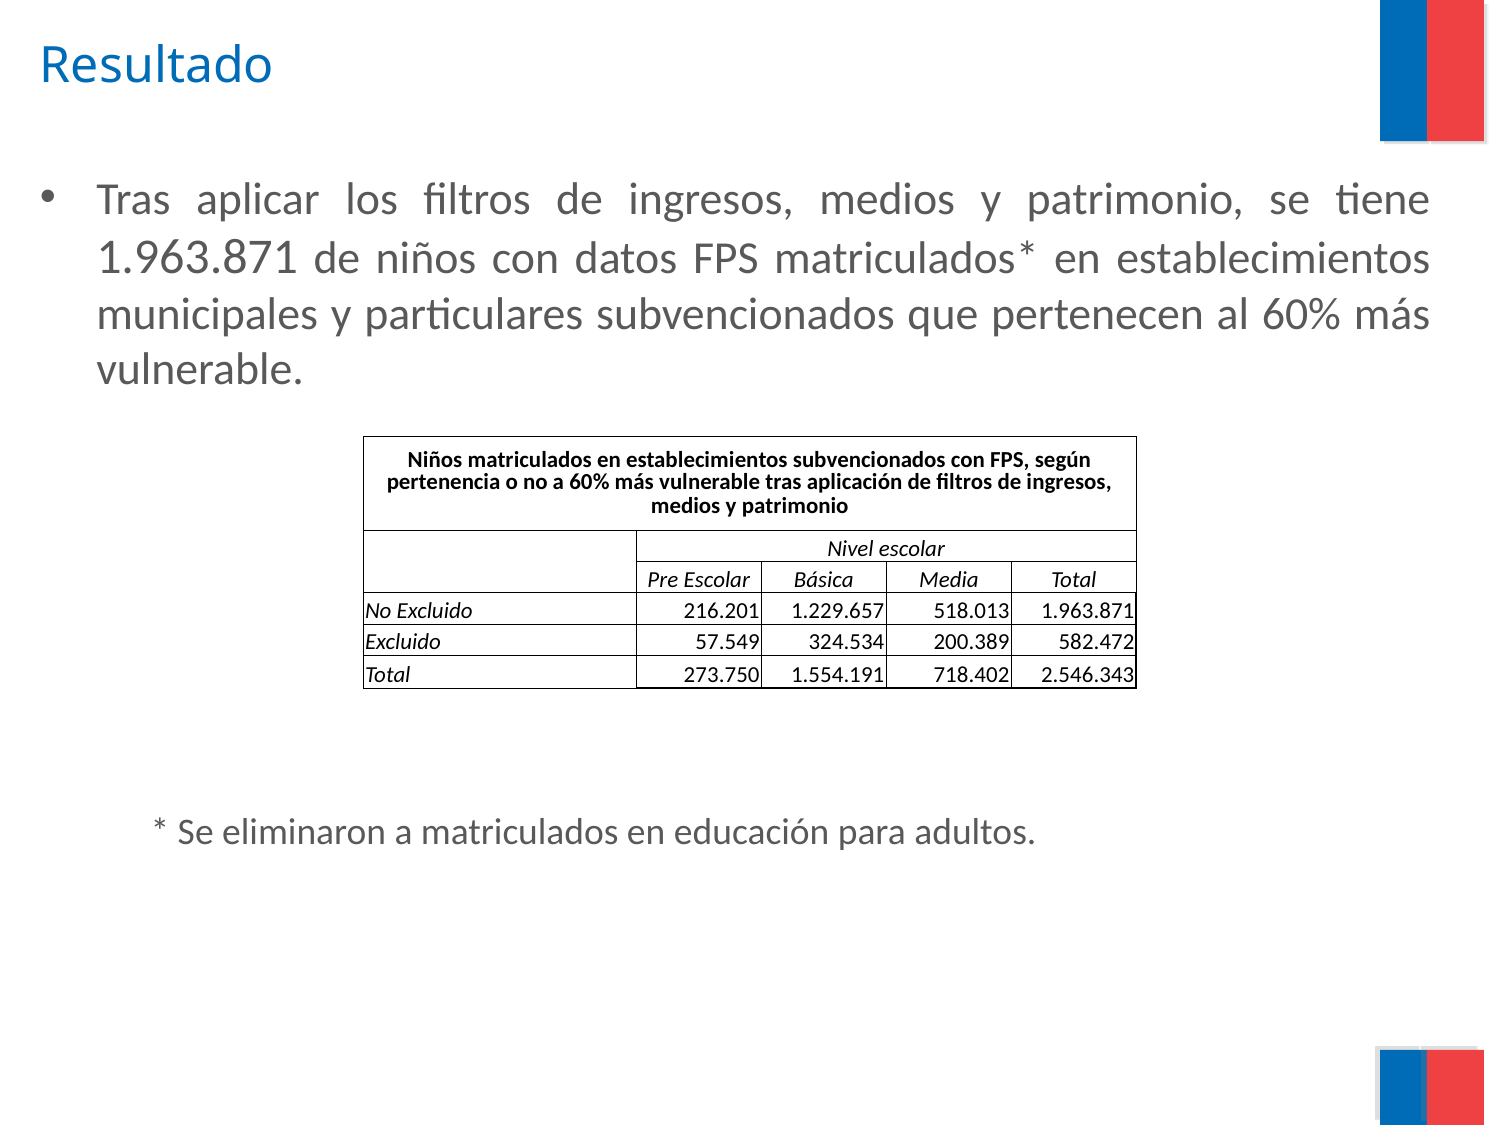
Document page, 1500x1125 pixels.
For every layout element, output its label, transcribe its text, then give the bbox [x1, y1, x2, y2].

table_cell Nivel escolar [637, 531, 1136, 561]
table_cell 1.963.871 [1012, 593, 1135, 624]
table_cell 216.201 [637, 593, 761, 624]
table_cell Total [1012, 562, 1136, 592]
table_cell Básica [762, 562, 886, 592]
table_header Niños matriculados en establecimientos subvencionados con FPS, según pertenencia o no a 60% más vulnerable tras aplicación de filtros de ingresos, medios y patrimonio [364, 437, 1136, 530]
table_cell 2.546.343 [1012, 656, 1135, 687]
table_cell No Excluido [364, 593, 636, 624]
table_cell 200.389 [887, 625, 1011, 655]
table_cell Total [364, 656, 636, 688]
table_cell 324.534 [762, 625, 886, 655]
table_cell 582.472 [1012, 625, 1135, 655]
table_cell [364, 531, 636, 592]
table_cell 1.554.191 [762, 656, 886, 687]
table_cell 1.229.657 [762, 593, 886, 624]
table_cell 718.402 [887, 656, 1011, 687]
table_cell Media [887, 562, 1011, 592]
table_cell 518.013 [887, 593, 1011, 624]
table_cell Pre Escolar [637, 562, 761, 592]
text_box * Se eliminaron a matriculados en educación para adultos. [135, 799, 1483, 860]
table_cell 273.750 [637, 656, 761, 687]
title Resultado [24, 24, 1365, 160]
table_cell Excluido [364, 625, 636, 655]
table_cell 57.549 [637, 625, 761, 655]
list Tras aplicar los filtros de ingresos, medios y patrimonio, se tiene 1.963.871 de niños con datos FPS matriculados* en establecimientos municipales y particulares subvencionados que pertenecen al 60% más vulnerable. [24, 160, 1448, 375]
